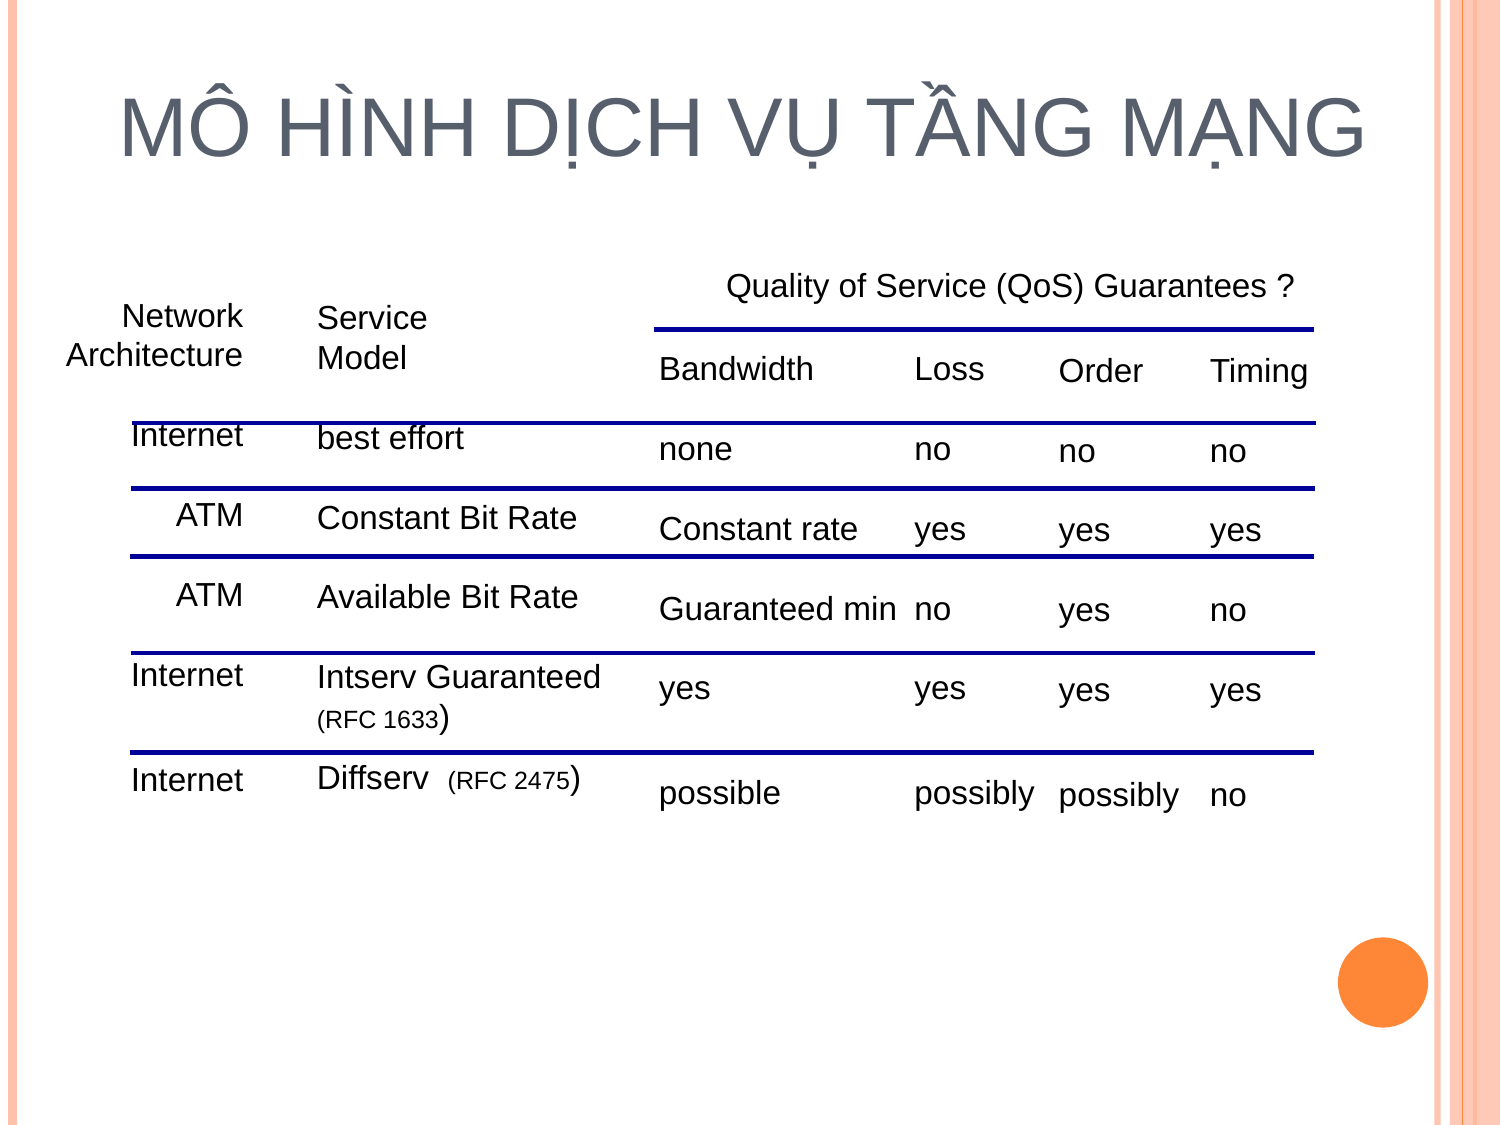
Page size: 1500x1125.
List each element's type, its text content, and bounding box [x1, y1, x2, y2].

text_box Service Model best effort Constant Bit Rate Available Bit Rate Intserv Guaranteed (RFC 1633) Diffserv (RFC 2475) [301, 662, 628, 750]
text_box Bandwidth none Constant rate Guaranteed min yes possible [643, 496, 899, 554]
title Mô hình dịch vụ tầng mạng [103, 65, 1397, 213]
text_box Loss no yes no yes possibly [899, 565, 1043, 651]
text_box Order no yes yes yes possibly [1043, 760, 1194, 821]
text_box Service Model best effort Constant Bit Rate Available Bit Rate Intserv Guaranteed (RFC 1633) Diffserv (RFC 2475) [301, 760, 628, 804]
text_box Bandwidth none Constant rate Guaranteed min yes possible [643, 662, 899, 750]
text_box Order no yes yes yes possibly [1043, 565, 1194, 651]
text_box Order no yes yes yes possibly [1043, 496, 1194, 554]
text_box Order no yes yes yes possibly [1043, 341, 1194, 421]
text_box Loss no yes no yes possibly [899, 430, 1043, 486]
text_box Service Model best effort Constant Bit Rate Available Bit Rate Intserv Guaranteed (RFC 1633) Diffserv (RFC 2475) [301, 565, 628, 651]
text_box Service Model best effort Constant Bit Rate Available Bit Rate Intserv Guaranteed (RFC 1633) Diffserv (RFC 2475) [301, 288, 628, 421]
text_box Bandwidth none Constant rate Guaranteed min yes possible [643, 339, 899, 421]
text_box Bandwidth none Constant rate Guaranteed min yes possible [643, 760, 899, 819]
text_box Network Architecture Internet ATM ATM Internet Internet [48, 286, 259, 806]
text_box Service Model best effort Constant Bit Rate Available Bit Rate Intserv Guaranteed (RFC 1633) Diffserv (RFC 2475) [301, 496, 628, 554]
text_box Loss no yes no yes possibly [899, 760, 1043, 819]
text_box Quality of Service (QoS) Guarantees ? [710, 256, 1318, 312]
text_box Bandwidth none Constant rate Guaranteed min yes possible [643, 565, 899, 651]
text_box Loss no yes no yes possibly [899, 662, 1043, 750]
text_box Bandwidth none Constant rate Guaranteed min yes possible [643, 430, 899, 486]
text_box Service Model best effort Constant Bit Rate Available Bit Rate Intserv Guaranteed (RFC 1633) Diffserv (RFC 2475) [301, 430, 628, 486]
text_box Timing no yes no yes no [1194, 341, 1325, 821]
text_box Order no yes yes yes possibly [1043, 662, 1194, 750]
text_box Loss no yes no yes possibly [899, 339, 1051, 421]
text_box Loss no yes no yes possibly [899, 496, 1043, 554]
text_box Order no yes yes yes possibly [1043, 430, 1194, 486]
